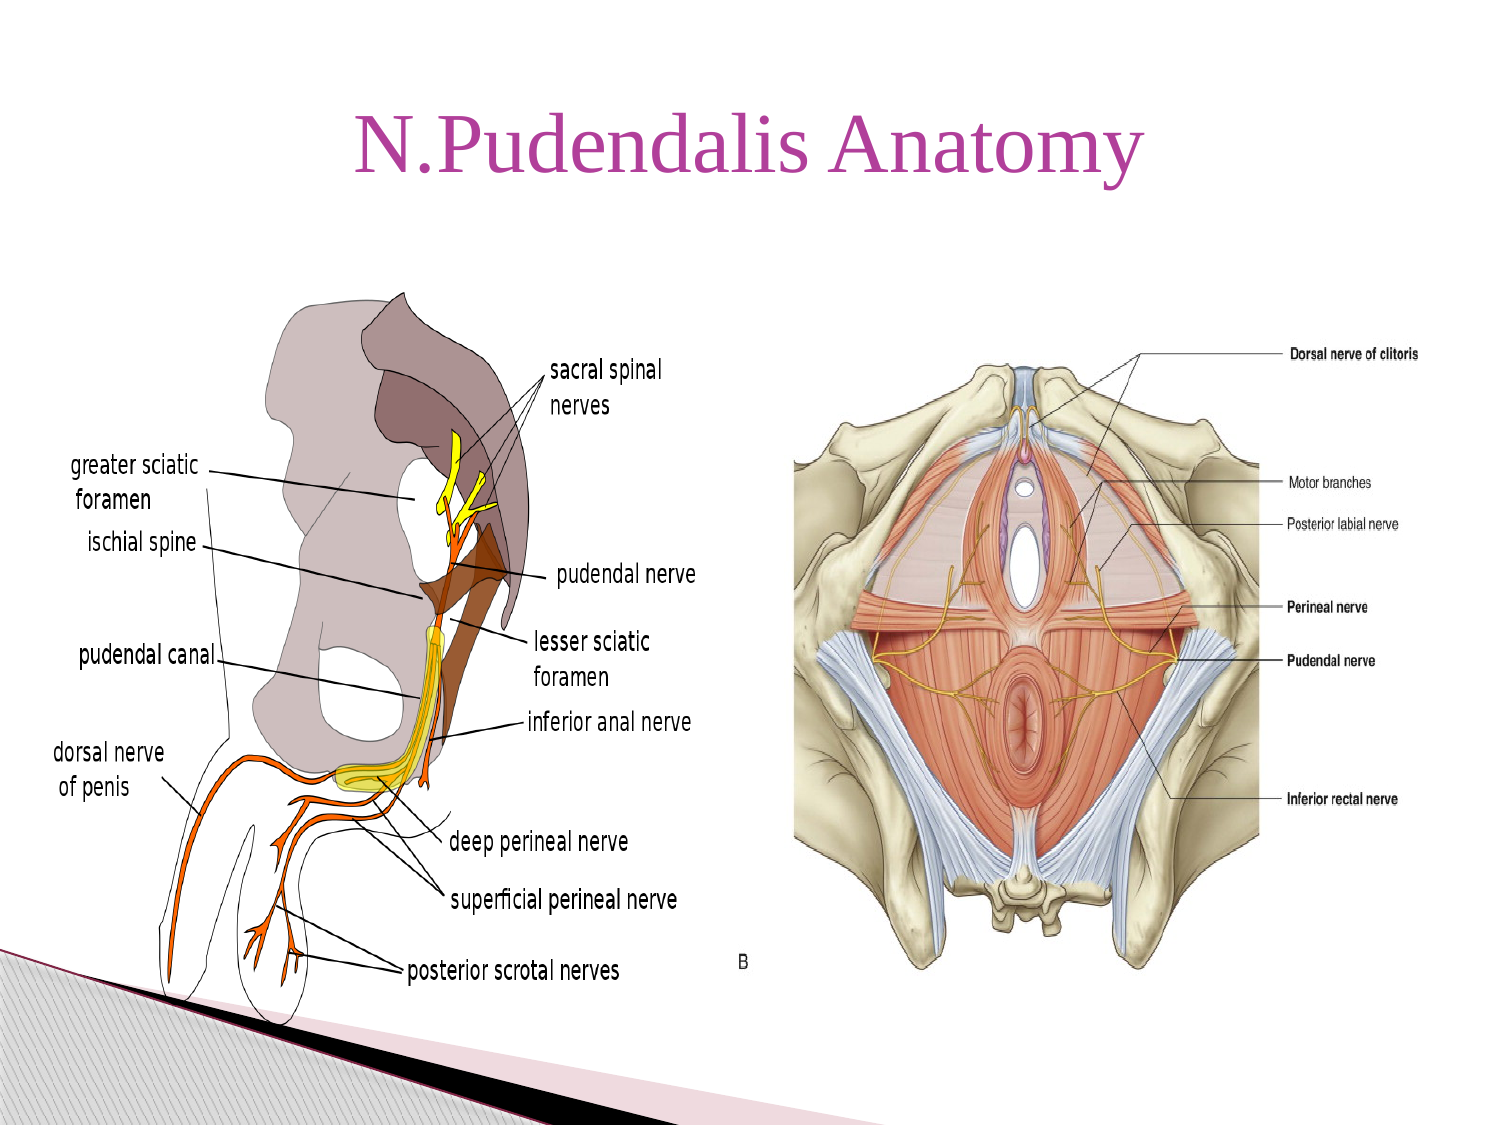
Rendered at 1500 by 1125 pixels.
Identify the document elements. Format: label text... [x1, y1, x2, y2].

title N.Pudendalis Anatomy [75, 45, 1425, 233]
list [738, 327, 1419, 989]
picture [46, 292, 704, 1032]
